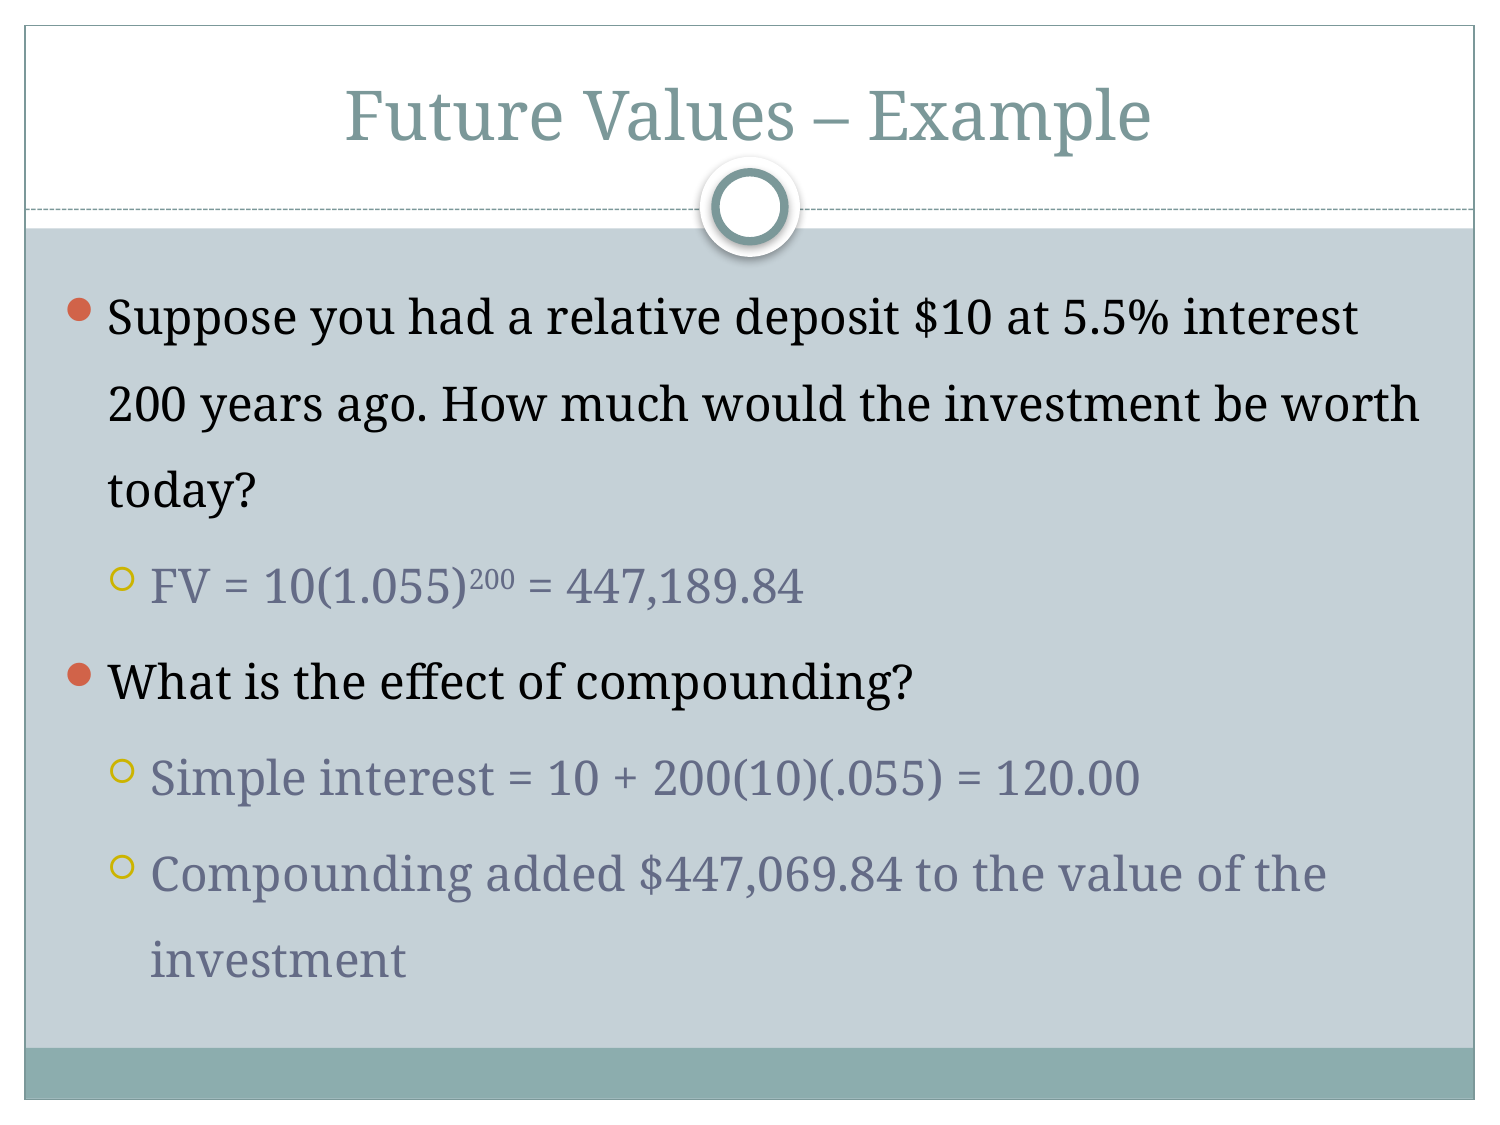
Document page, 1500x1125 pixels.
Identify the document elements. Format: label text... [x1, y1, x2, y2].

list Suppose you had a relative deposit $10 at 5.5% interest 200 years ago. How much would the investment be worth today? FV = 10(1.055)200 = 447,189.84 What is the effect of compounding? Simple interest = 10 + 200(10)(.055) = 120.00 Compounding added $447,069.84 to the value of the investment [49, 250, 1445, 1001]
title Future Values – Example [49, 37, 1450, 162]
